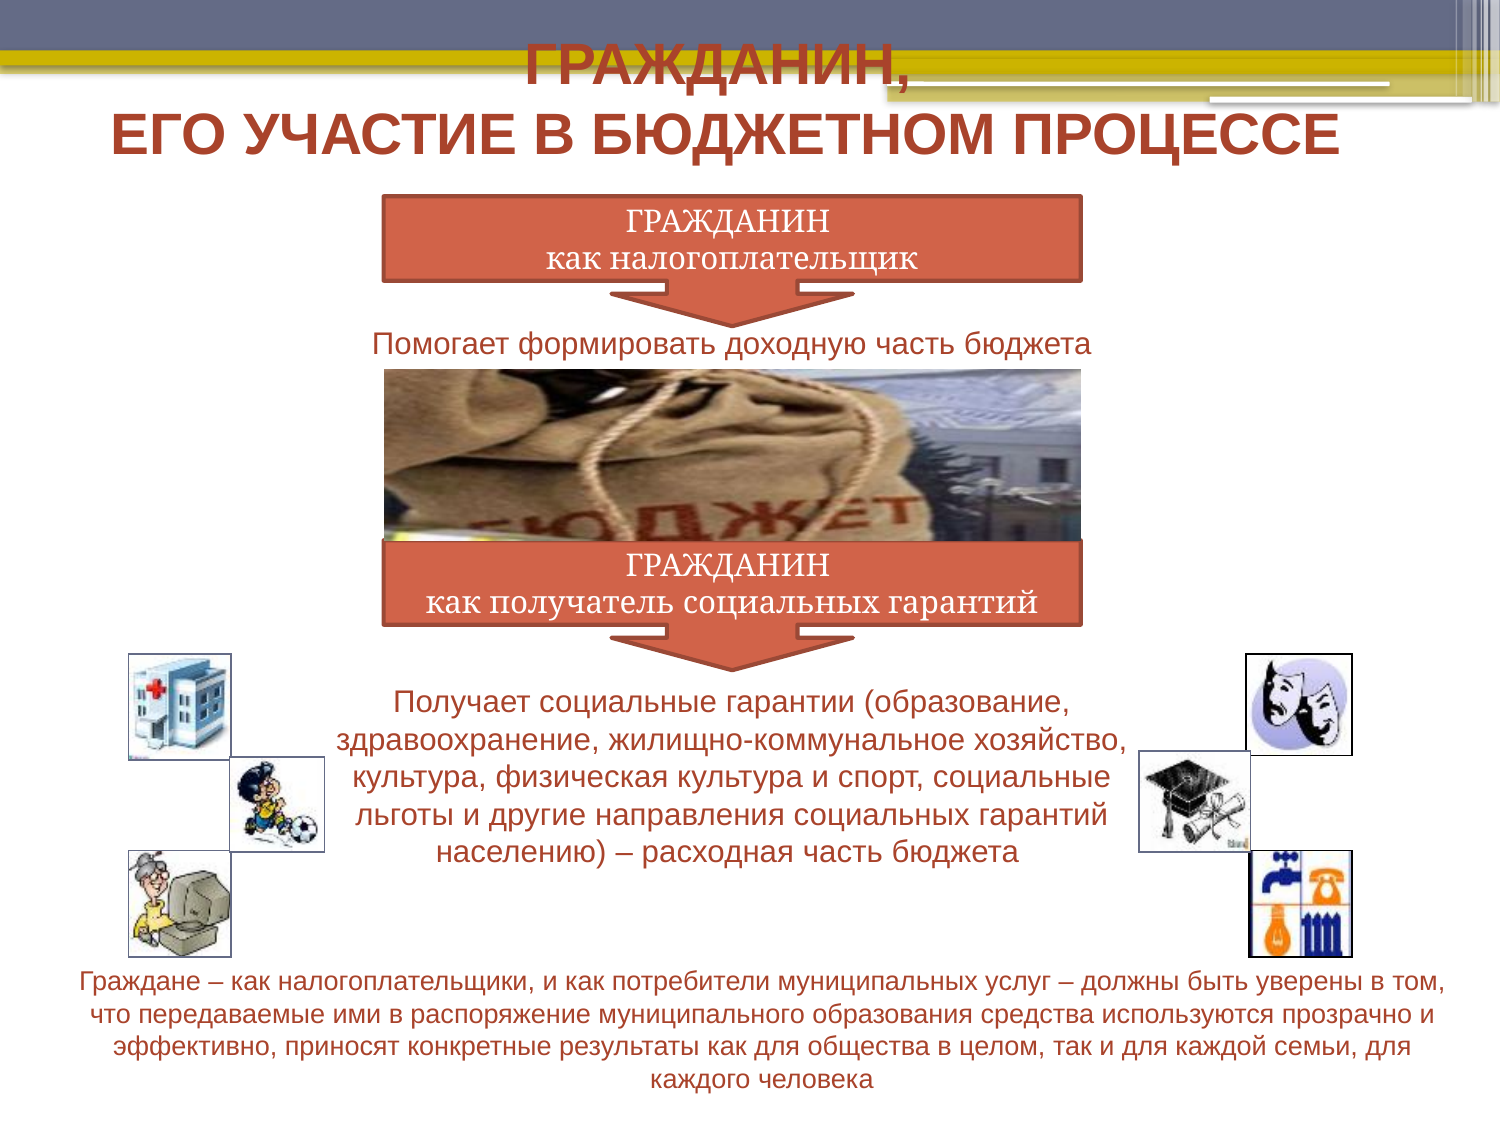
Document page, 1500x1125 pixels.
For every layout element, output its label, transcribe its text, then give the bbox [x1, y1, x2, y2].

picture [1139, 654, 1352, 957]
text_box Помогает формировать доходную часть бюджета [253, 316, 1211, 369]
picture [384, 369, 1081, 541]
text_box ГРАЖДАНИН как получатель социальных гарантий [381, 546, 1083, 673]
picture [129, 654, 324, 957]
text_box ГРАЖДАНИН, ЕГО УЧАСТИЕ В БЮДЖЕТНОМ ПРОЦЕССЕ [17, 19, 1436, 174]
text_box Граждане – как налогоплательщики, и как потребители муниципальных услуг – должны быть уверены в том, что передаваемые ими в распоряжение муниципального образования средства используются прозрачно и эффективно, приносят конкретные результаты как для общества в целом, так и для каждой семьи, для каждого человека [53, 956, 1471, 1101]
text_box Получает социальные гарантии (образование, здравоохранение, жилищно-коммунальное хозяйство, культура, физическая культура и спорт, социальные льготы и другие направления социальных гарантий населению) – расходная часть бюджета [301, 674, 1164, 877]
text_box ГРАЖДАНИН как налогоплательщик [381, 194, 1083, 329]
